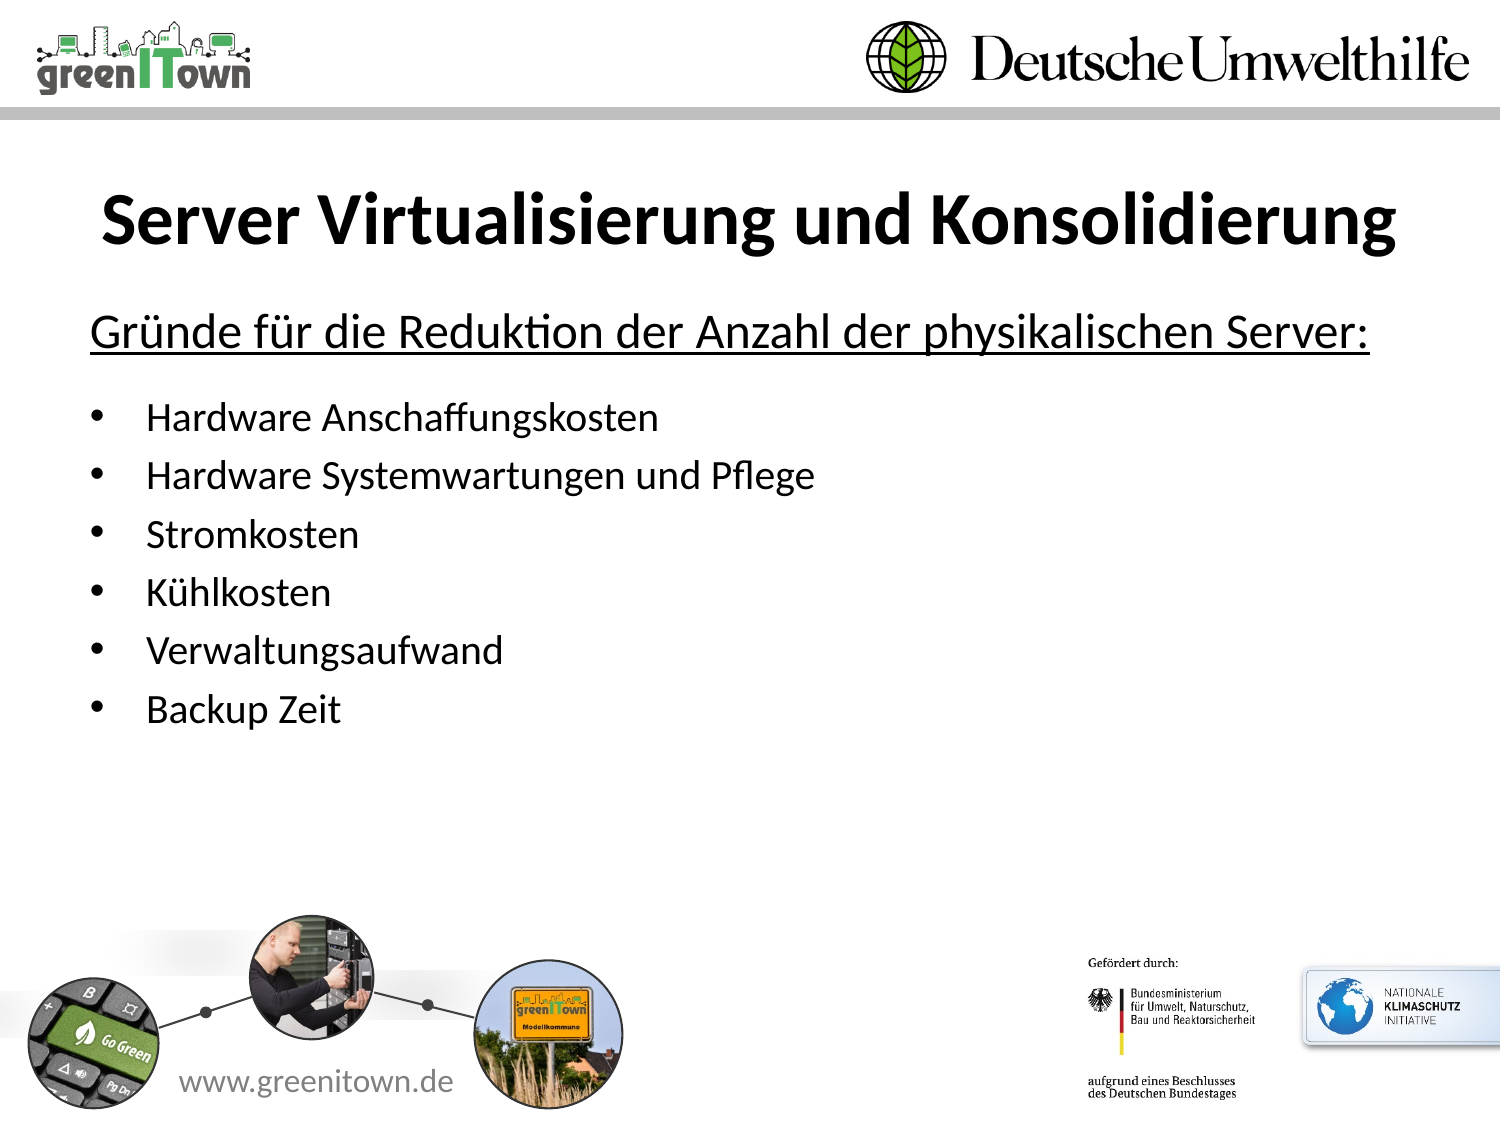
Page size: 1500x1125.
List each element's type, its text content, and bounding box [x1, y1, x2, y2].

picture [252, 918, 372, 1038]
picture [30, 980, 157, 1107]
picture [866, 21, 1469, 93]
picture [1033, 936, 1500, 1119]
picture [37, 21, 250, 95]
list Gründe für die Reduktion der Anzahl der physikalischen Server: Hardware Anschaffungskosten Hardware Systemwartungen und Pflege Stromkosten Kühlkosten Verwaltungsaufwand Backup Zeit [75, 290, 1425, 894]
picture [476, 962, 621, 1107]
title Server Virtualisierung und Konsolidierung [75, 162, 1425, 290]
